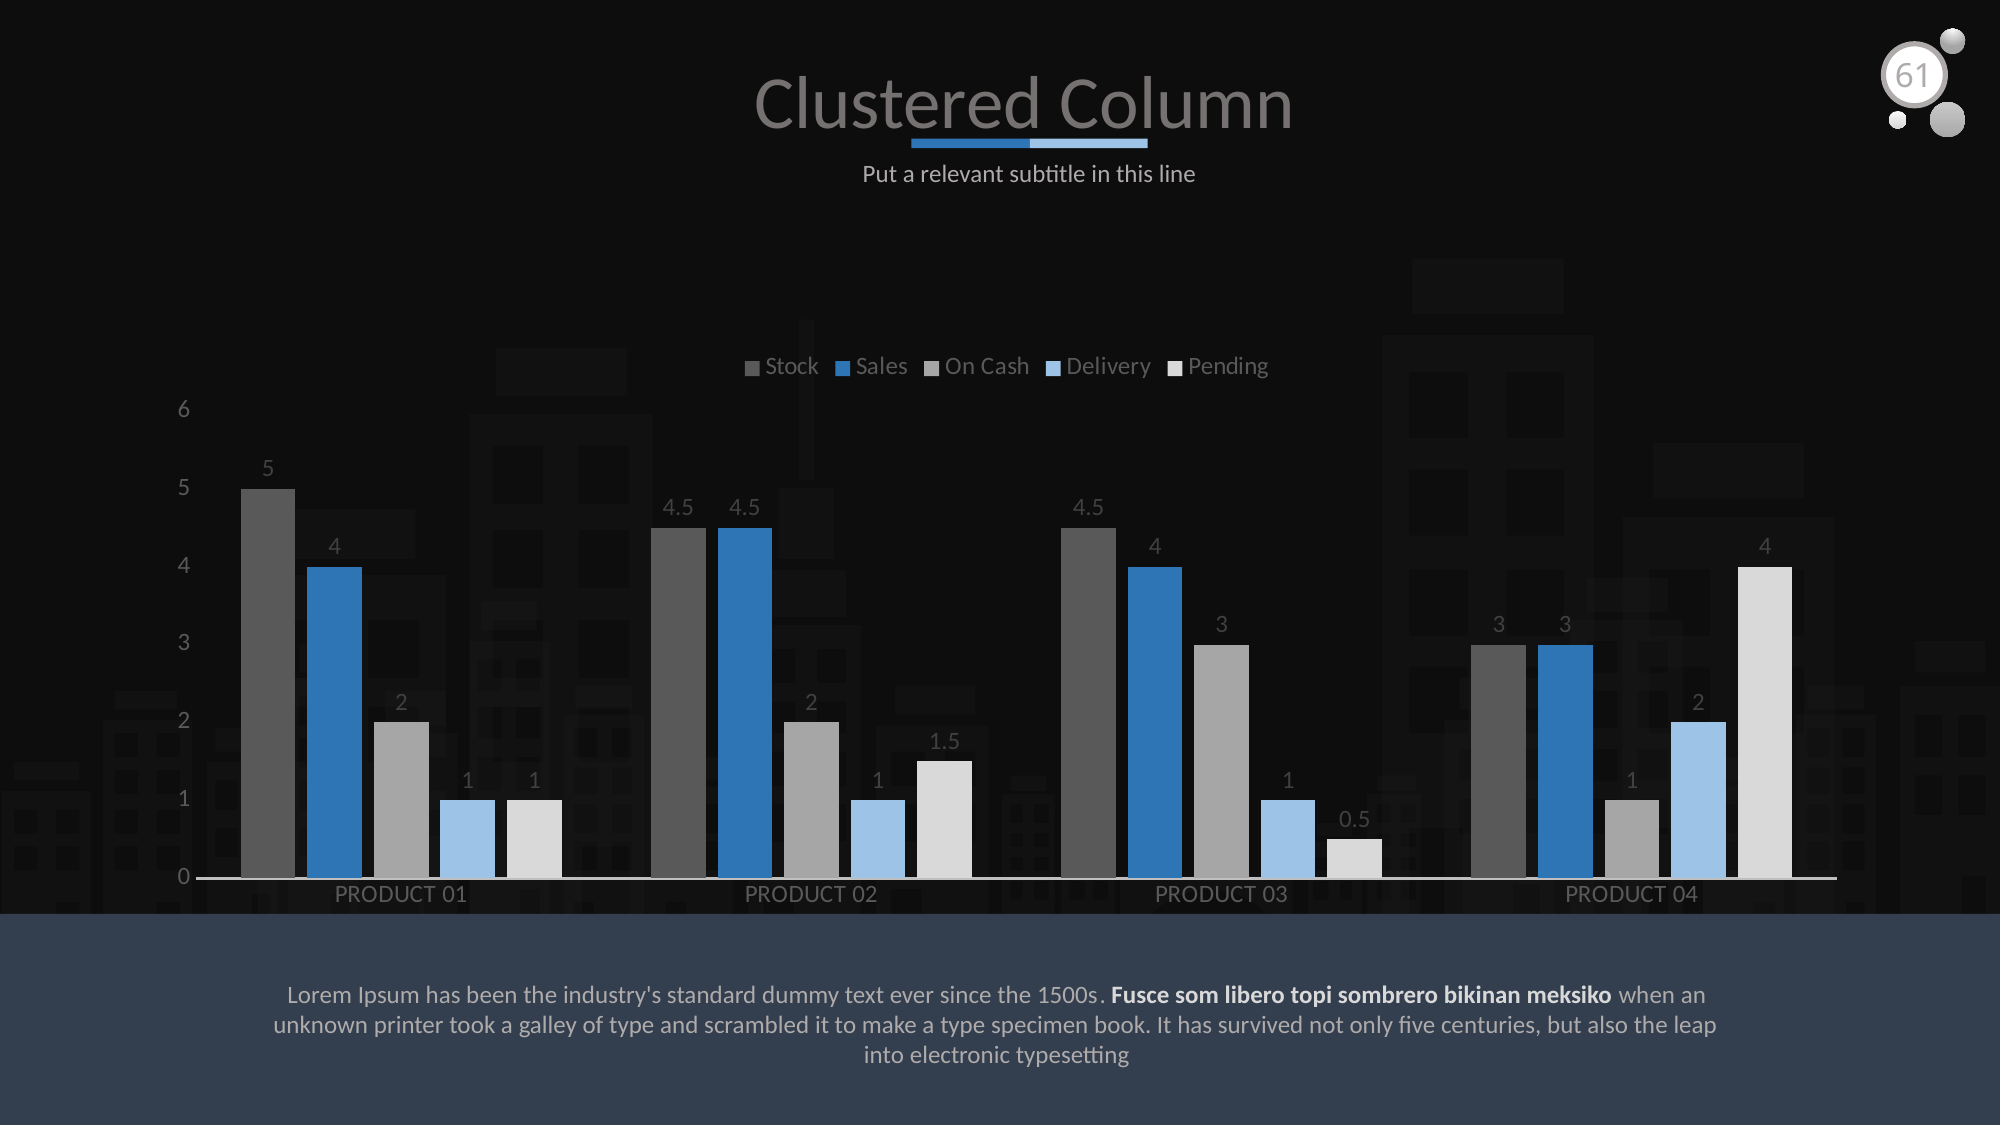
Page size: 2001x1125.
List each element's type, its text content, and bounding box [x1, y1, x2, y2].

chart [143, 339, 1872, 921]
text_box Clustered Column [597, 1, 1454, 152]
text_box Put a relevant subtitle in this line [792, 142, 1267, 202]
text_box [0, 979, 2000, 1125]
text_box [1876, 28, 1966, 138]
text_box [0, 258, 2000, 979]
text_box [0, 0, 2000, 258]
text_box Lorem Ipsum has been the industry's standard dummy text ever since the 1500s. Fusce som libero topi sombrero bikinan meksiko when an unknown printer took a galley of type and scrambled it to make a type specimen book. It has survived not only five centuries, but also the leap into electronic typesetting [247, 979, 1746, 1079]
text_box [911, 138, 1148, 149]
